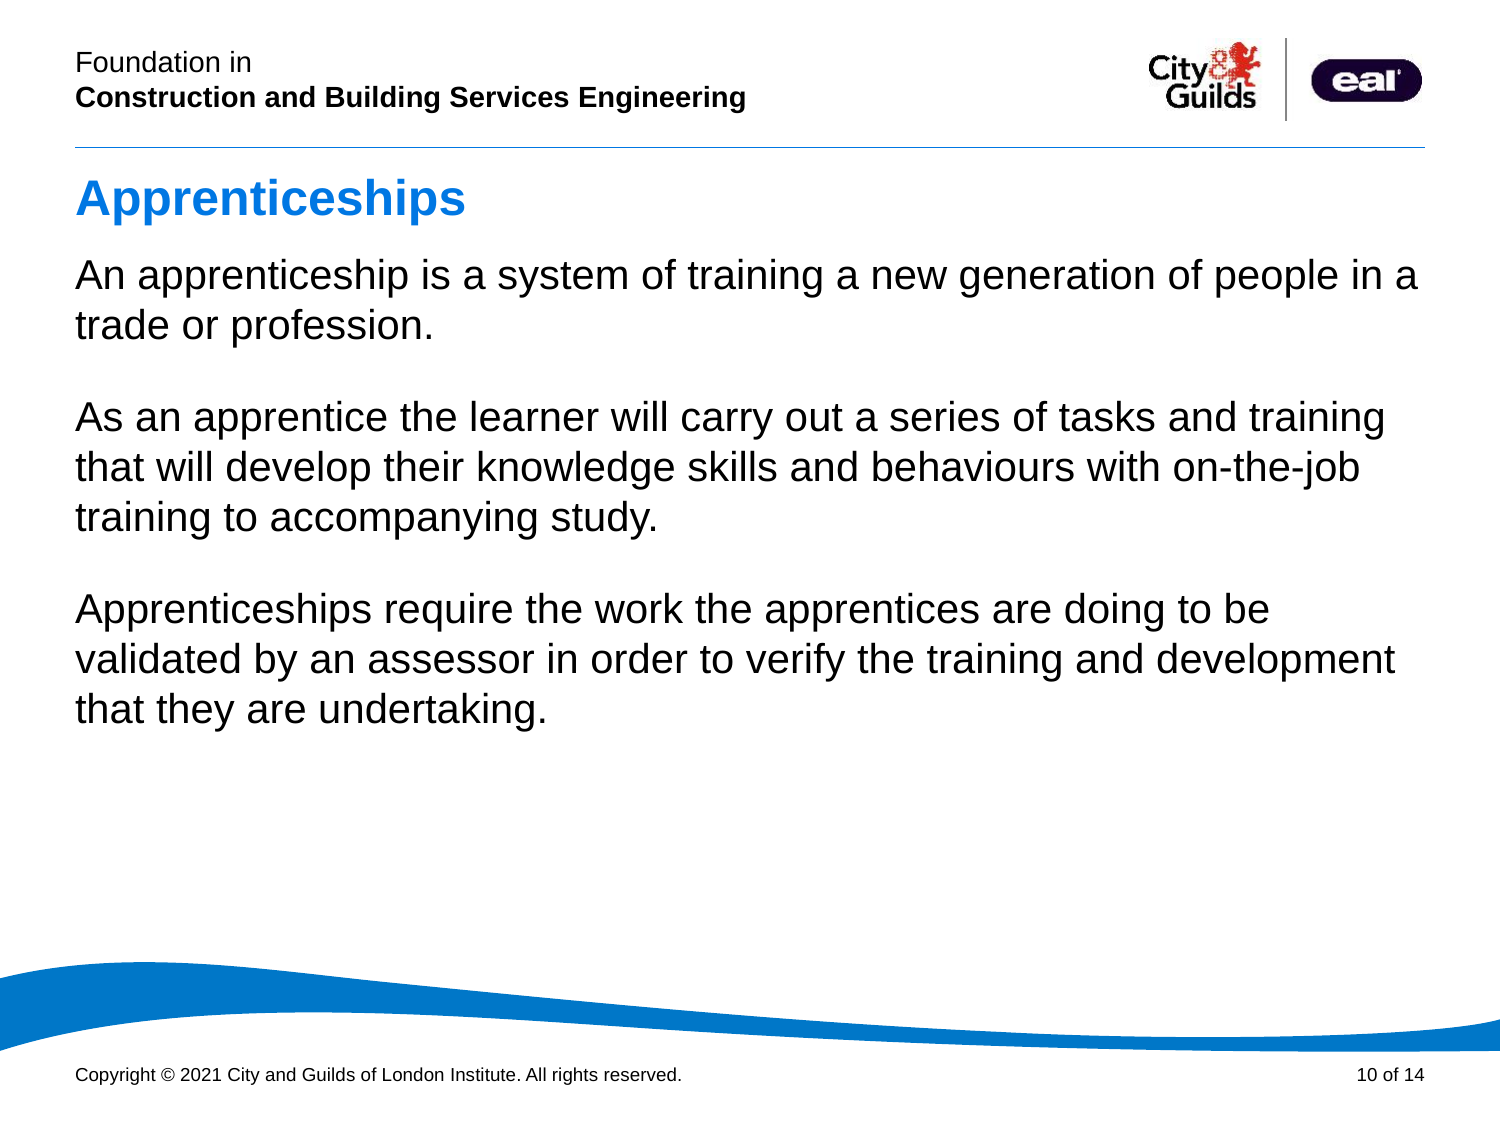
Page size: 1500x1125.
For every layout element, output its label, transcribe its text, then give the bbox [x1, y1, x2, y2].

list An apprenticeship is a system of training a new generation of people in a trade or profession. As an apprentice the learner will carry out a series of tasks and training that will develop their knowledge skills and behaviours with on-the-job training to accompanying study. Apprenticeships require the work the apprentices are doing to be validated by an assessor in order to verify the training and development that they are undertaking. [74, 247, 1426, 946]
picture [1149, 38, 1422, 121]
title Apprenticeships [74, 165, 1426, 229]
